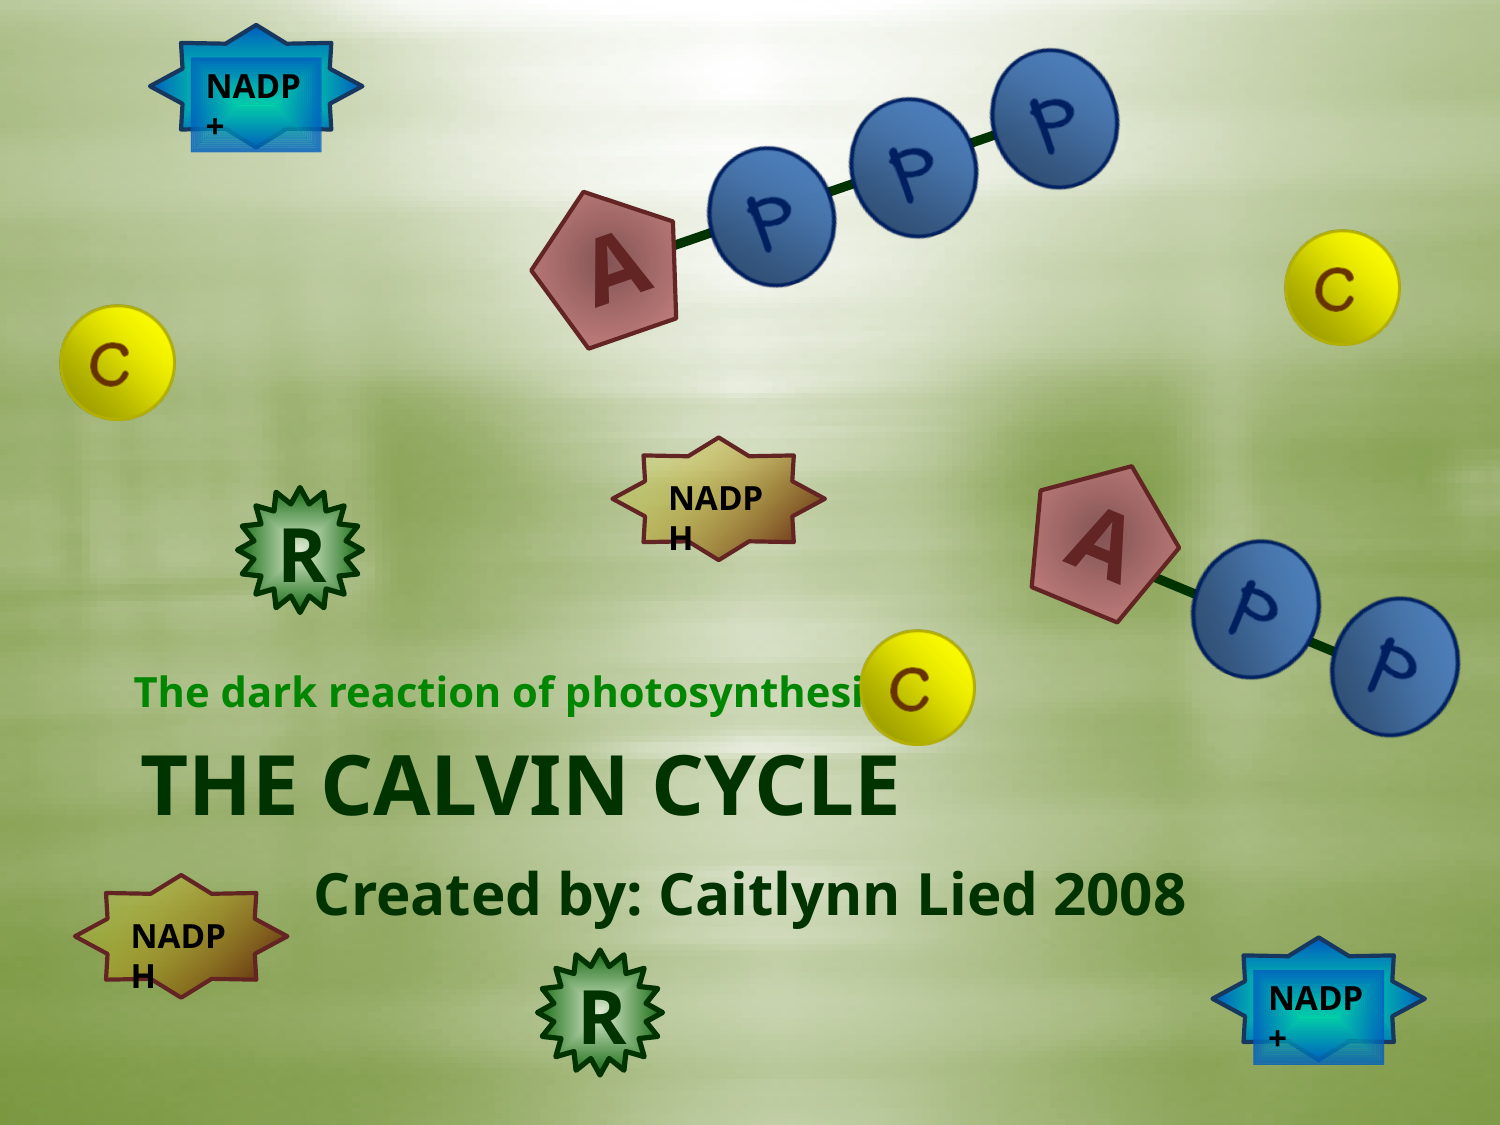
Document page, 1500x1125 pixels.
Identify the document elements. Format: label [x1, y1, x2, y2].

text_box [149, 24, 363, 148]
text_box [520, 109, 1145, 268]
text_box [612, 437, 826, 561]
text_box [237, 487, 363, 613]
text_box [537, 949, 663, 1076]
text_box [74, 874, 288, 998]
text_box [1014, 521, 1489, 680]
text_box [1212, 937, 1426, 1061]
picture [0, 0, 1500, 1125]
